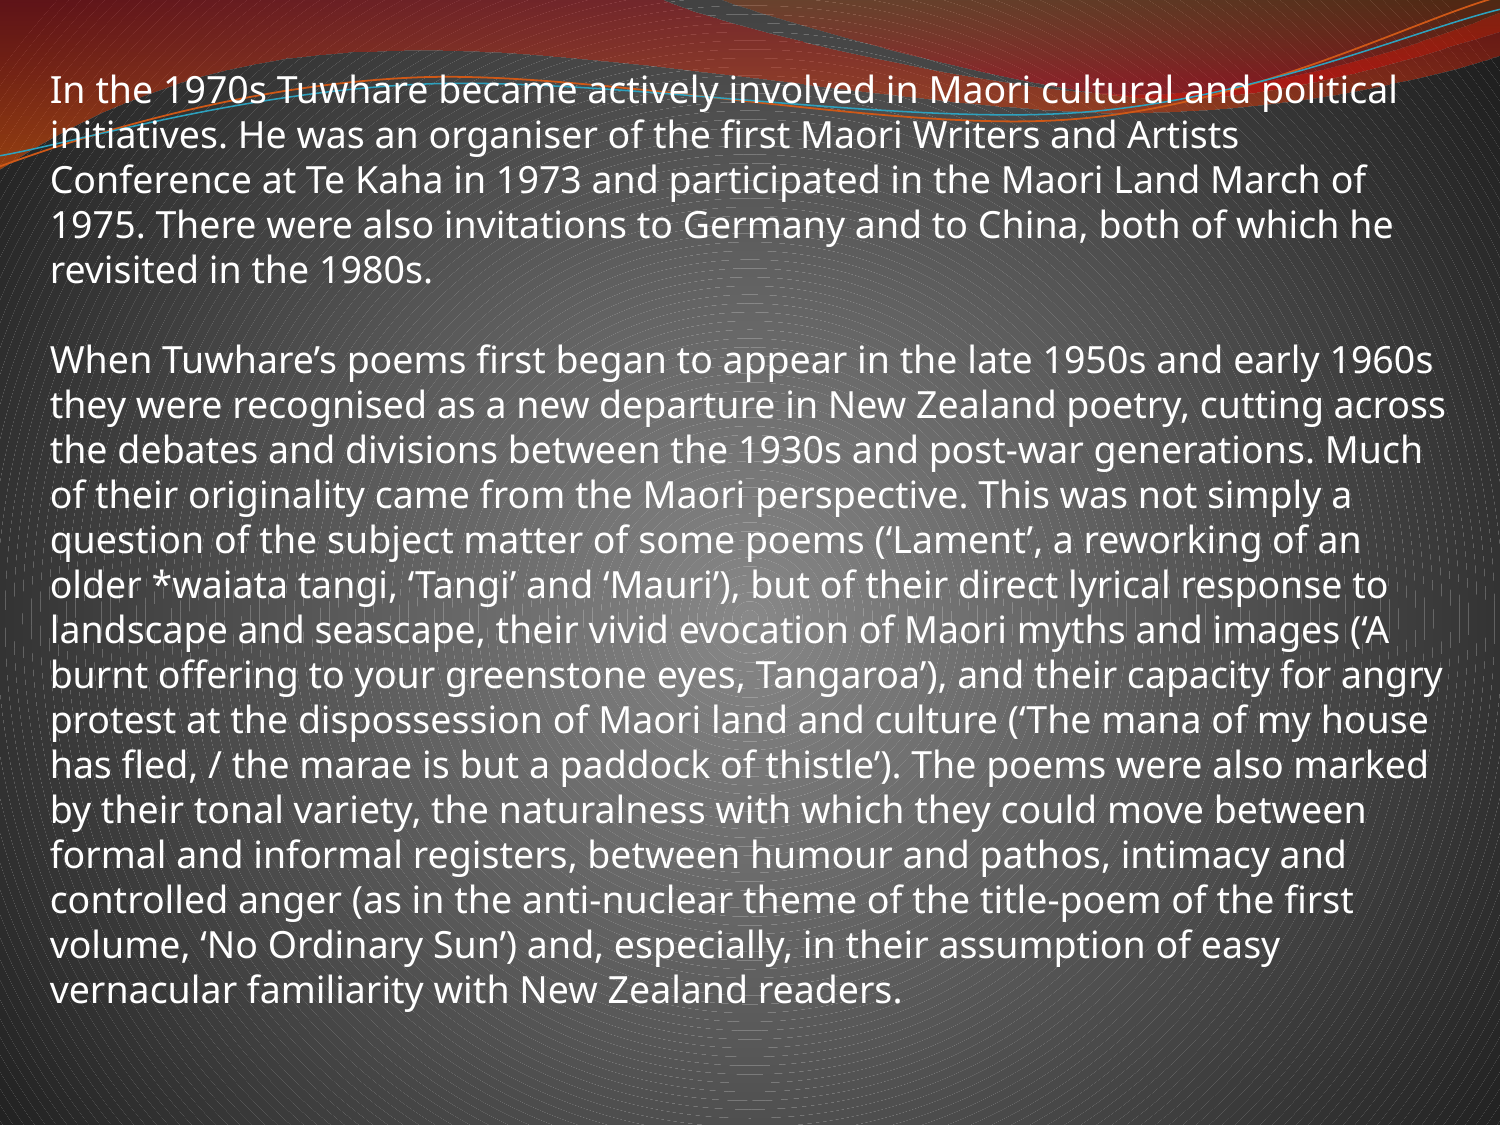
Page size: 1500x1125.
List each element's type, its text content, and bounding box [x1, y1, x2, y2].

text_box In the 1970s Tuwhare became actively involved in Maori cultural and political initiatives. He was an organiser of the first Maori Writers and Artists Conference at Te Kaha in 1973 and participated in the Maori Land March of 1975. There were also invitations to Germany and to China, both of which he revisited in the 1980s. When Tuwhare’s poems first began to appear in the late 1950s and early 1960s they were recognised as a new departure in New Zealand poetry, cutting across the debates and divisions between the 1930s and post-war generations. Much of their originality came from the Maori perspective. This was not simply a question of the subject matter of some poems (‘Lament’, a reworking of an older *waiata tangi, ‘Tangi’ and ‘Mauri’), but of their direct lyrical response to landscape and seascape, their vivid evocation of Maori myths and images (‘A burnt offering to your greenstone eyes, Tangaroa’), and their capacity for angry protest at the dispossession of Maori land and culture (‘The mana of my house has fled, / the marae is but a paddock of thistle’). The poems were also marked by their tonal variety, the naturalness with which they could move between formal and informal registers, between humour and pathos, intimacy and controlled anger (as in the anti-nuclear theme of the title-poem of the first volume, ‘No Ordinary Sun’) and, especially, in their assumption of easy vernacular familiarity with New Zealand readers. [35, 58, 1465, 1064]
